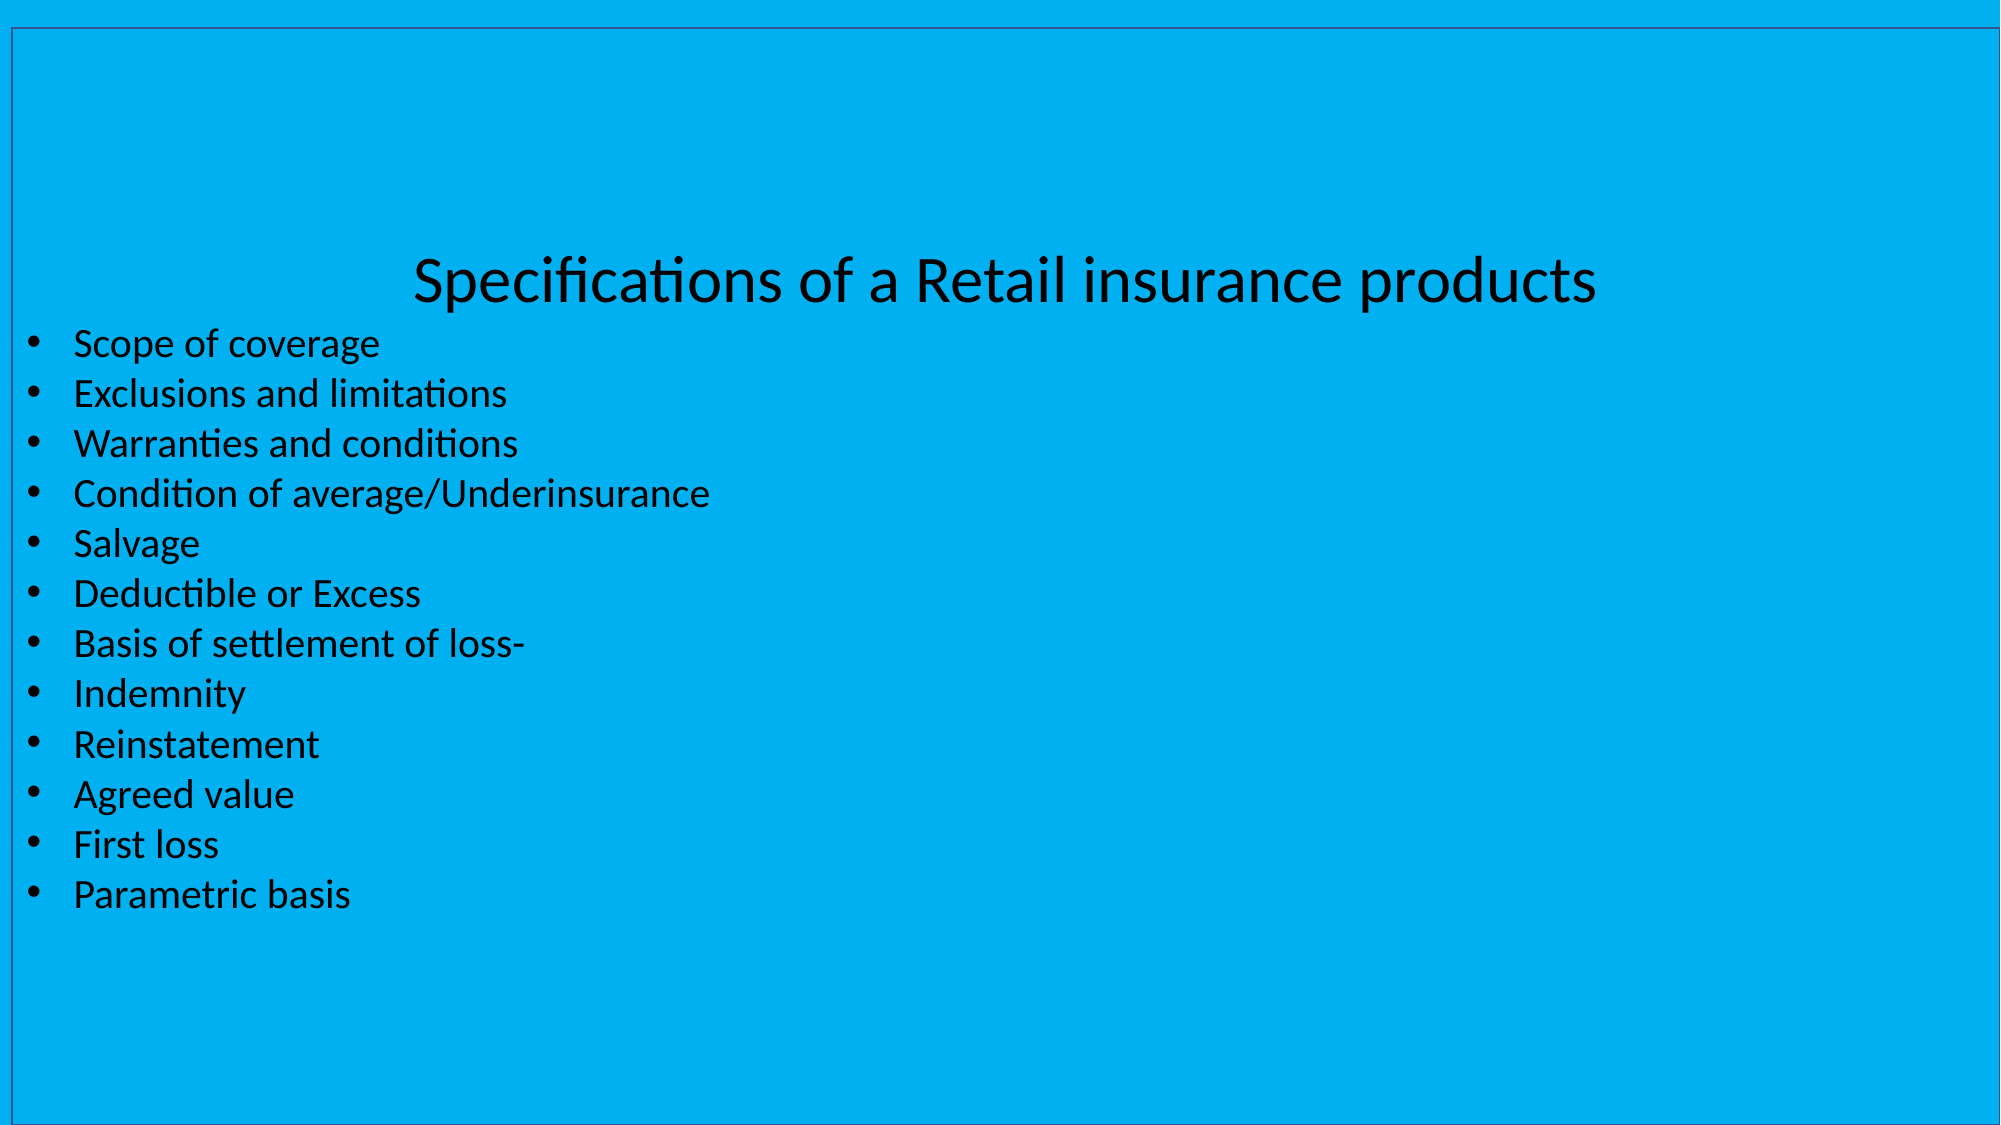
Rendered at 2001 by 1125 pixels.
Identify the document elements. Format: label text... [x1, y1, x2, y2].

text_box Specifications of a Retail insurance products Scope of coverage Exclusions and limitations Warranties and conditions Condition of average/Underinsurance Salvage Deductible or Excess Basis of settlement of loss- Indemnity Reinstatement Agreed value First loss Parametric basis [11, 27, 2000, 1125]
